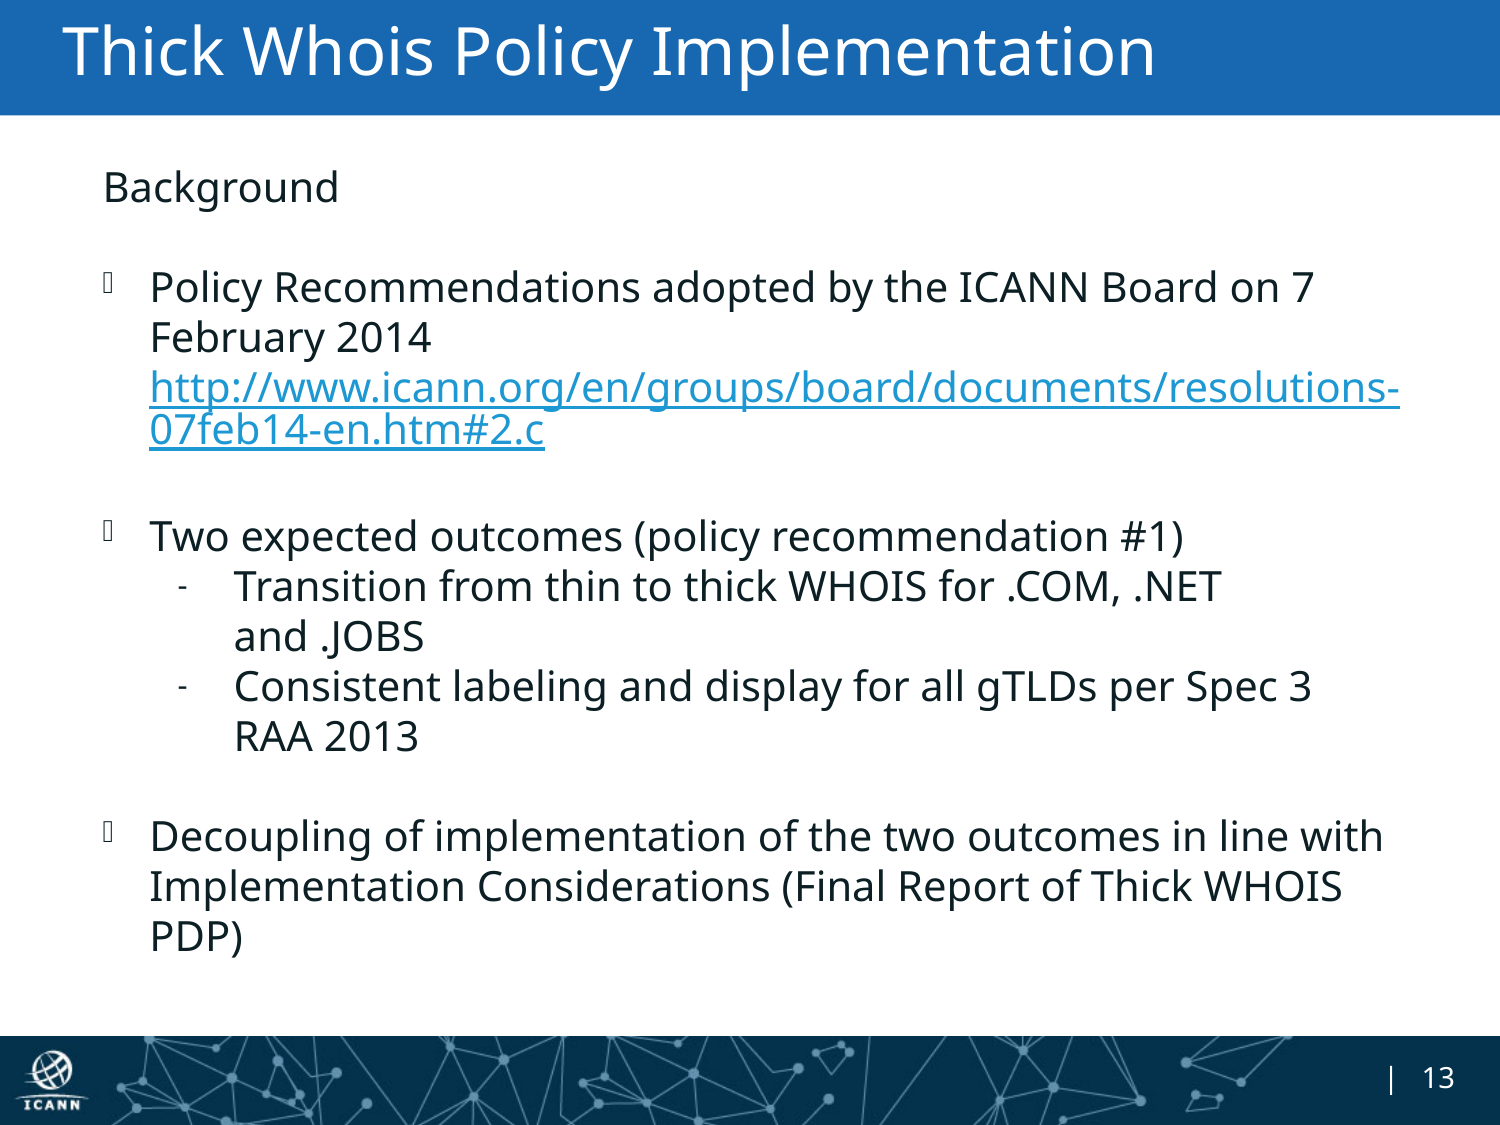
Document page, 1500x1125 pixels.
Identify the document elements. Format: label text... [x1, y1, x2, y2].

picture [0, 1036, 1500, 1125]
text_box Background Policy Recommendations adopted by the ICANN Board on 7 February 2014 http://www.icann.org/en/groups/board/documents/resolutions-07feb14-en.htm#2.c Two expected outcomes (policy recommendation #1) Transition from thin to thick WHOIS for .COM, .NET and .JOBS Consistent labeling and display for all gTLDs per Spec 3 RAA 2013 Decoupling of implementation of the two outcomes in line with Implementation Considerations (Final Report of Thick WHOIS PDP) [87, 153, 1417, 926]
title Thick Whois Policy Implementation [0, 0, 1500, 116]
